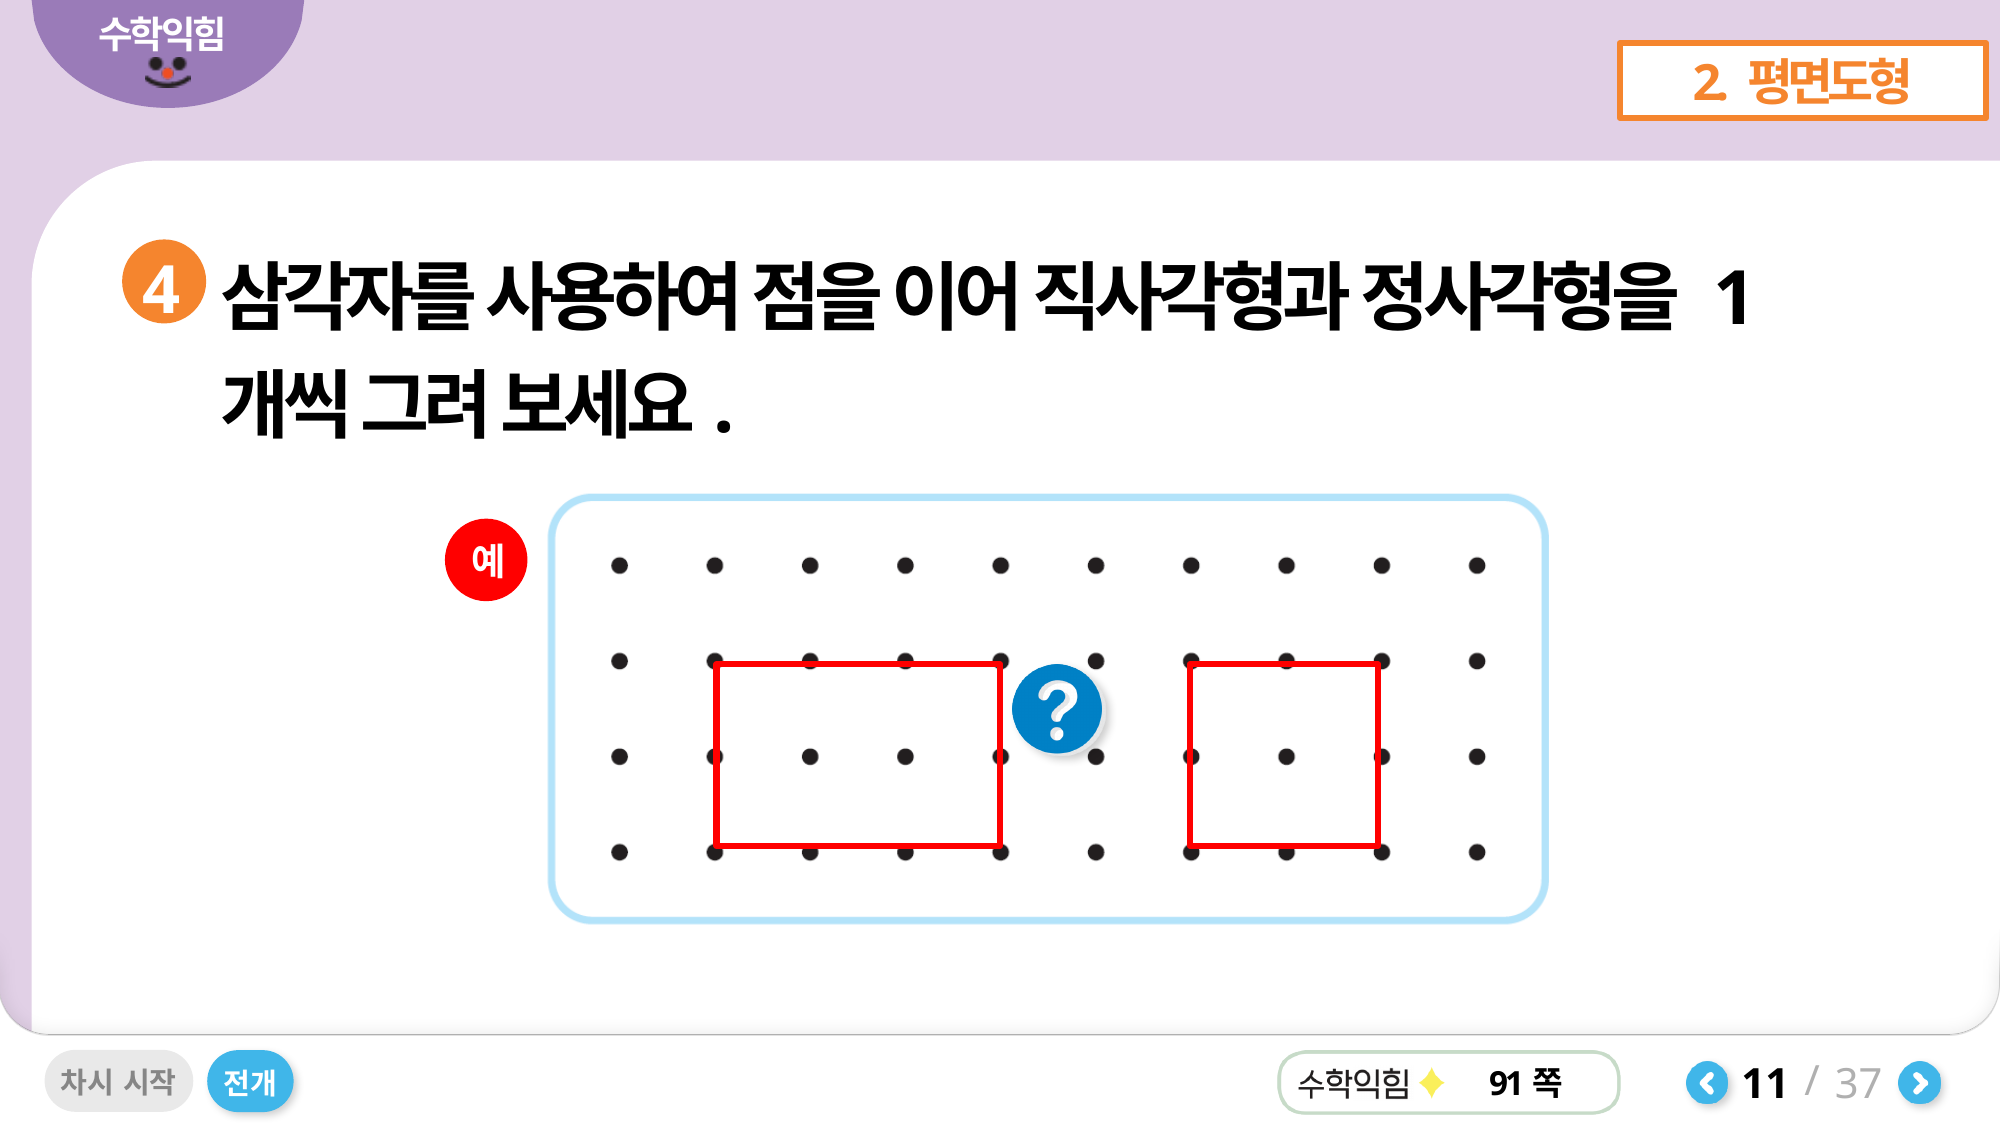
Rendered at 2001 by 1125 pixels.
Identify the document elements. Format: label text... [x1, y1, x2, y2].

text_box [1685, 1061, 1941, 1104]
text_box 예 [442, 516, 530, 604]
text_box 4 [122, 239, 207, 324]
text_box 삼각자를 사용하여 점을 이어 직사각형과 정사각형을 1개씩 그려 보세요. [220, 231, 1888, 382]
text_box 2. 평면도형 [1619, 43, 1987, 118]
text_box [38, 1048, 297, 1114]
picture [145, 57, 191, 88]
picture [0, 479, 2000, 1125]
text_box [1276, 1049, 1621, 1116]
